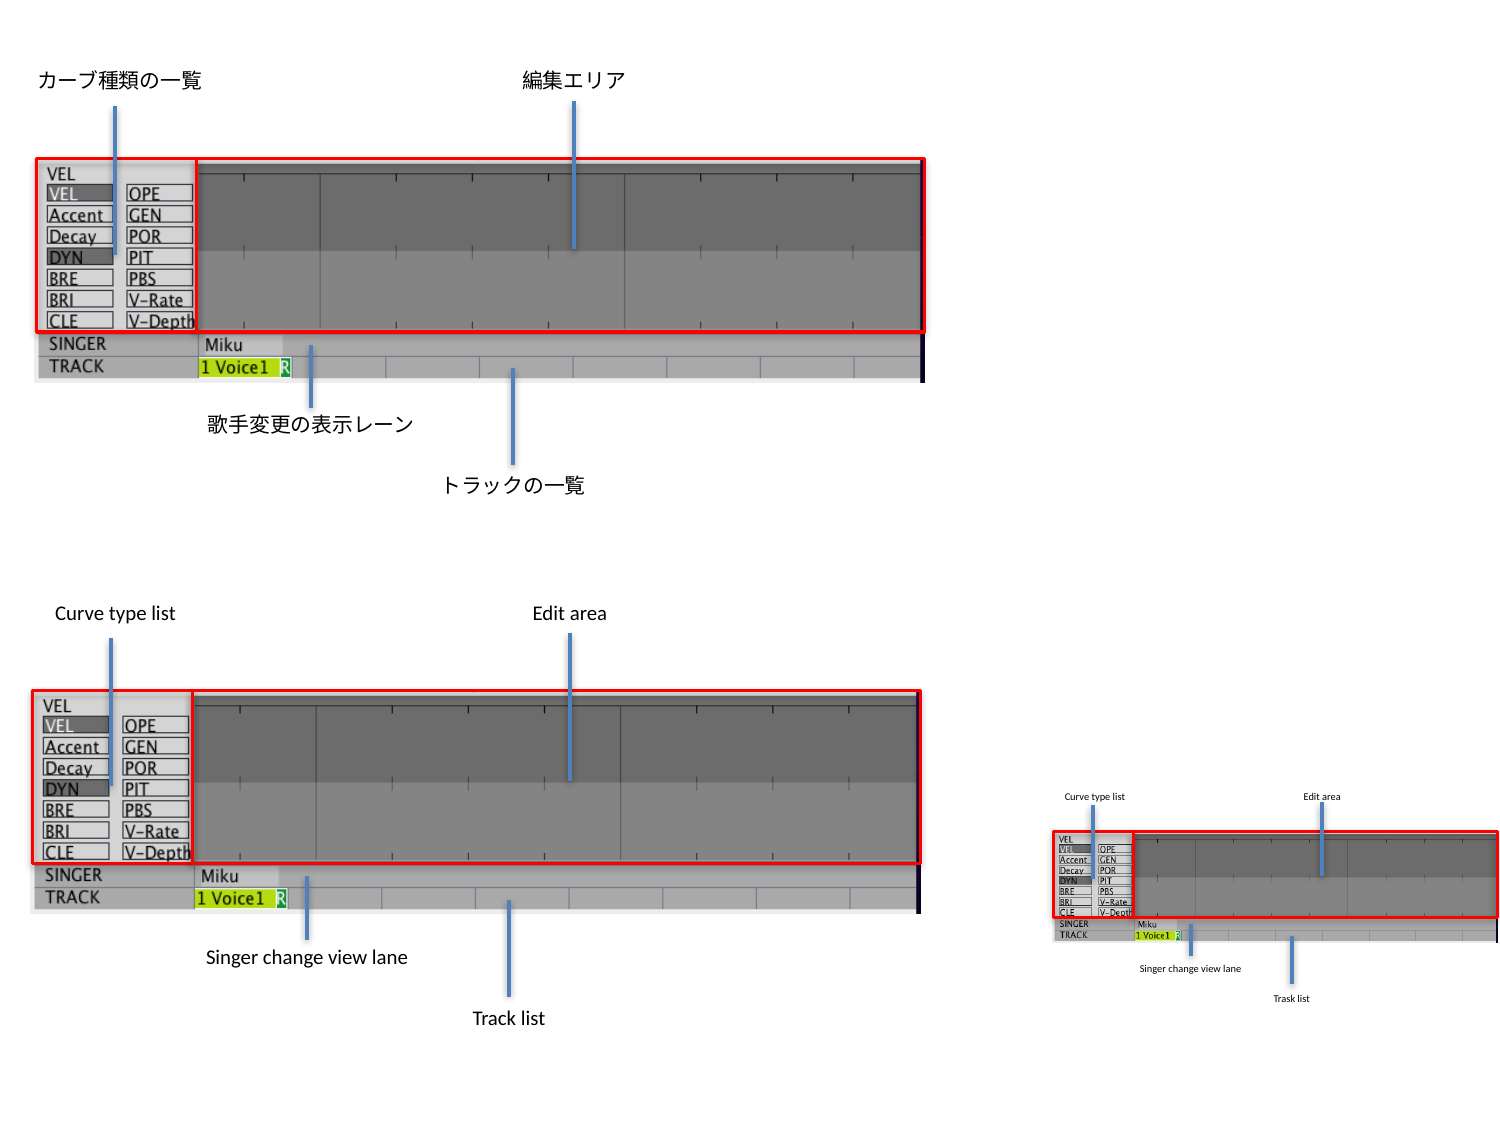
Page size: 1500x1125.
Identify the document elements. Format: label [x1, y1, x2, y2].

text_box [29, 591, 921, 1043]
text_box [34, 60, 925, 512]
text_box [1052, 781, 1498, 1008]
